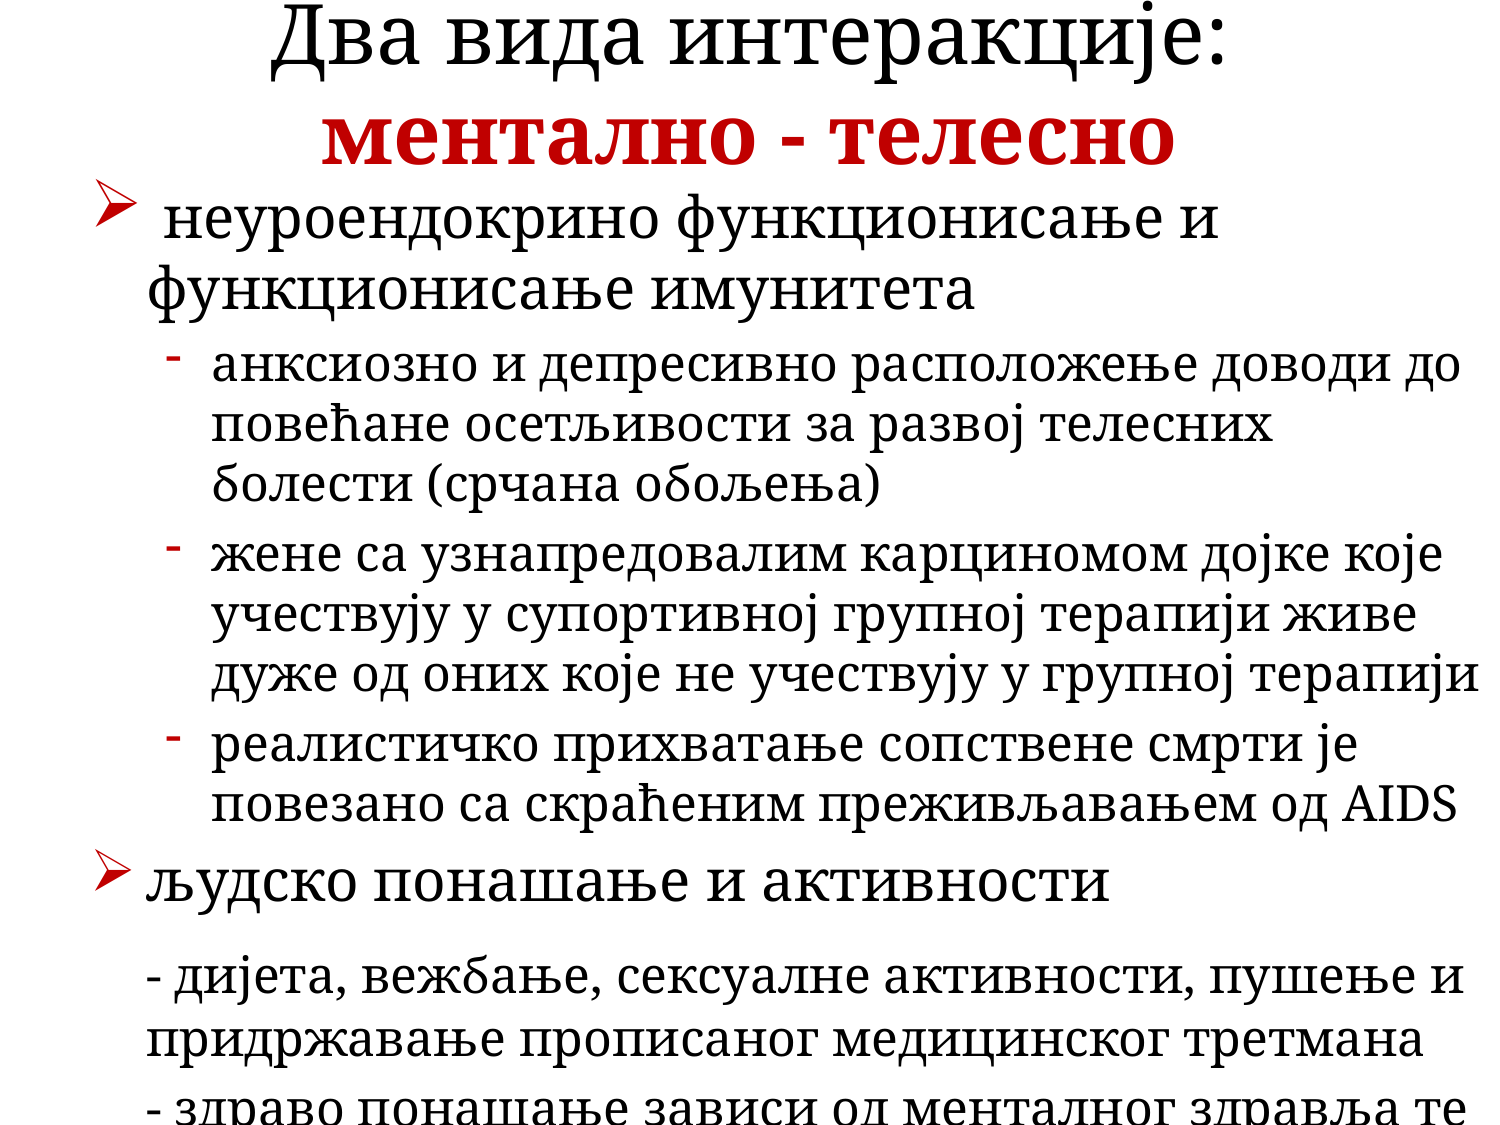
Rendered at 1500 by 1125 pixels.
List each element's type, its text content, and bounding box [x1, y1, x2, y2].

title Два вида интеракције: ментално - телесно [74, 44, 1426, 118]
list неуроендокрино функционисање и функционисање имунитета анксиозно и депресивно расположење доводи до повећане осетљивости за развој телесних болести (срчана обољења) жене са узнапредовалим карциномом дојке које учествују у супортивној групној терапији живе дуже од оних које не учествују у групној терапији реалистичко прихватање сопствене смрти је повезано са скраћеним преживљавањем од AIDS људско понашање и активности - дијета, вежбање, сексуалне активности, пушење и придржавање прописаног медицинског третмана - здраво понашање зависи од менталног здравља те особе [74, 163, 1500, 1006]
